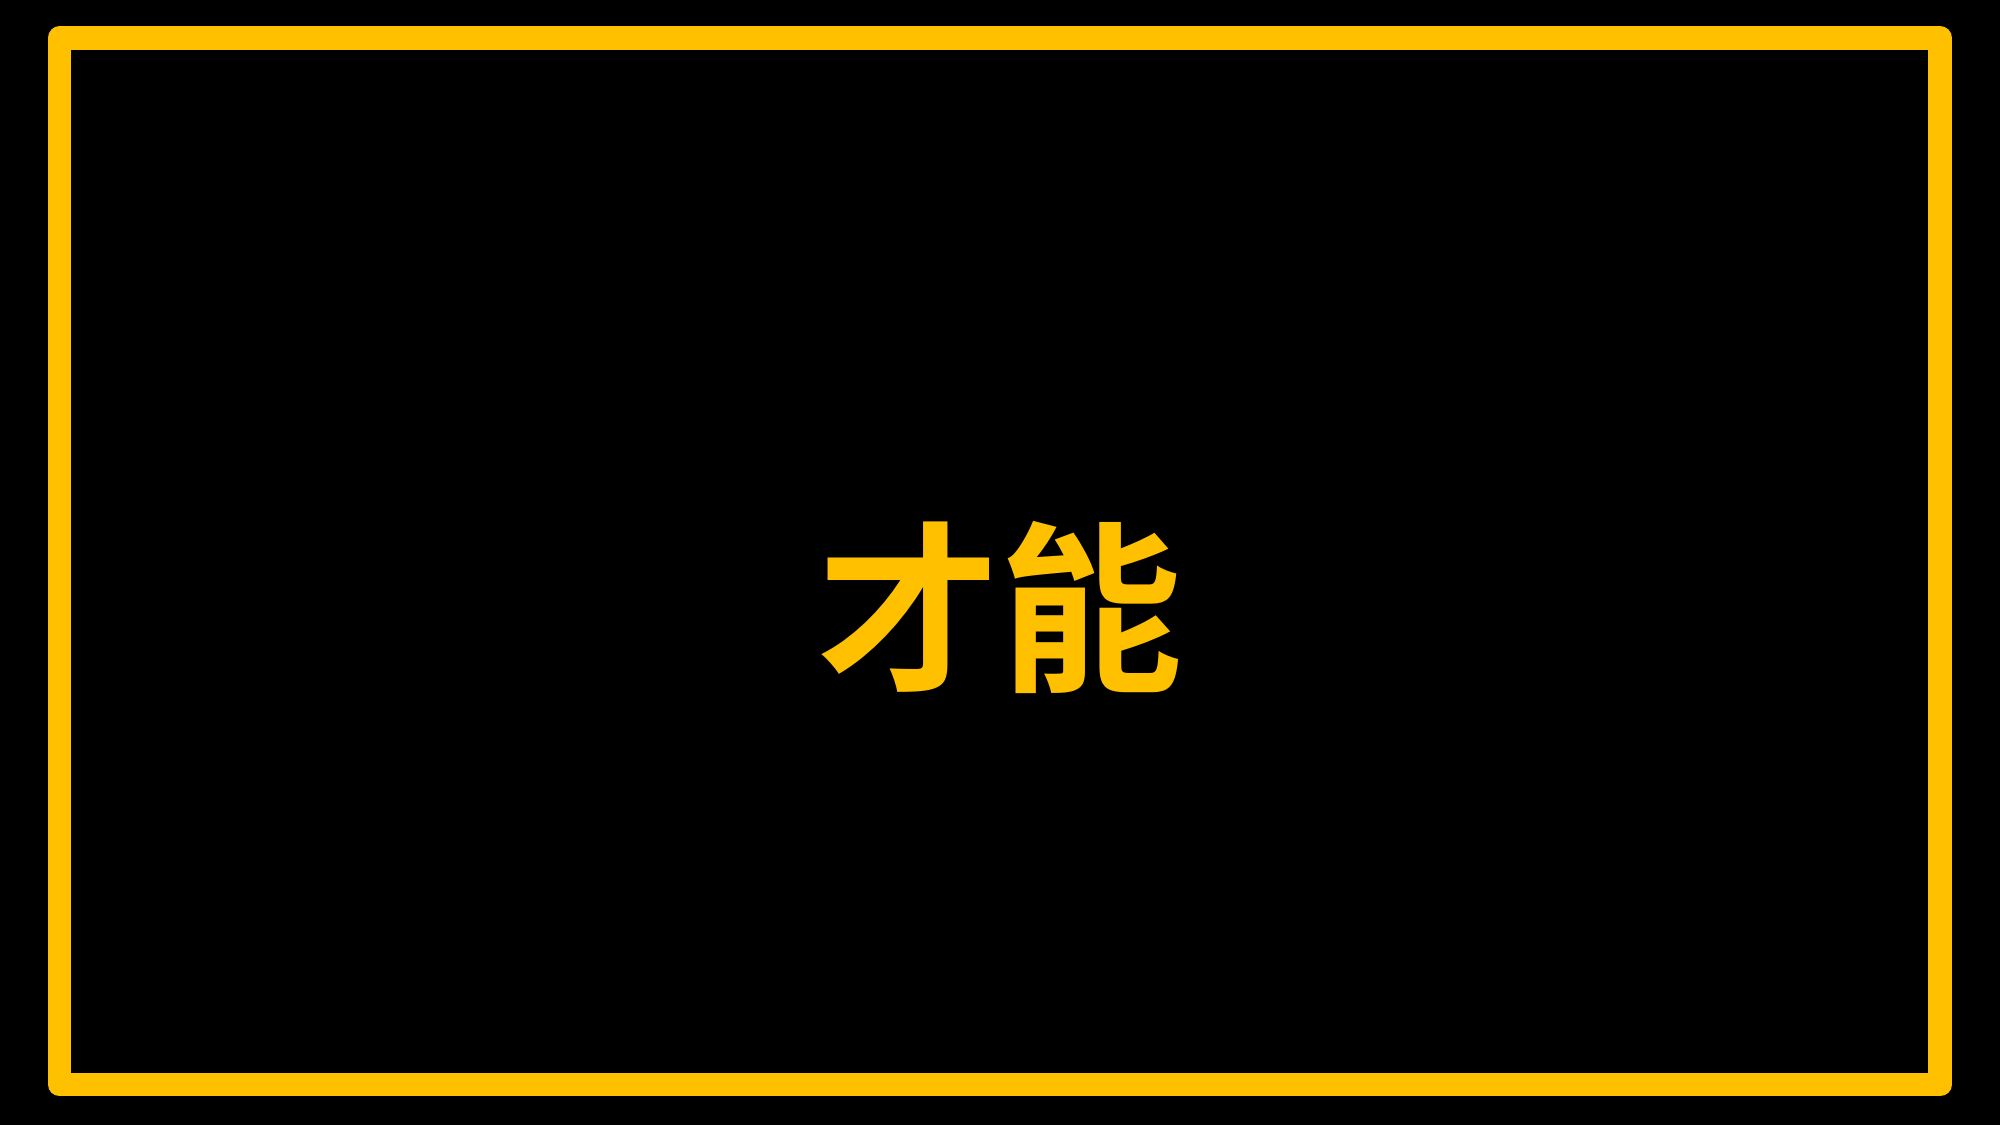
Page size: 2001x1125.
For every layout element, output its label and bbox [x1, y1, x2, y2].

text_box [59, 37, 1941, 1086]
